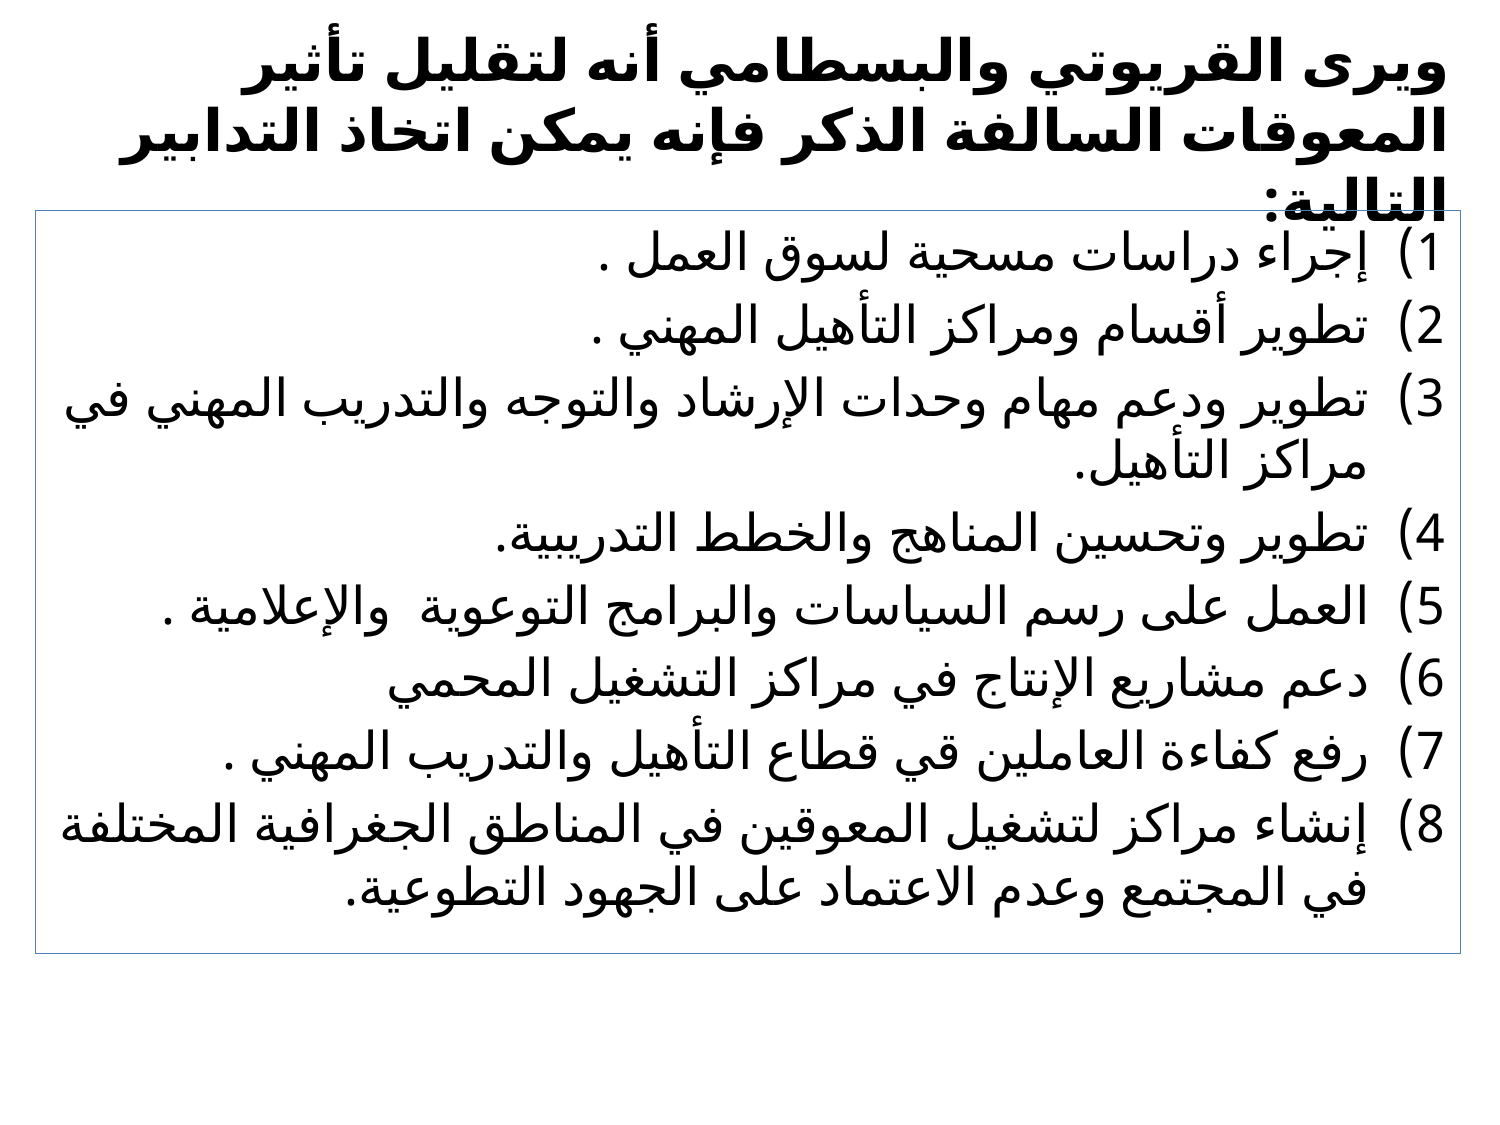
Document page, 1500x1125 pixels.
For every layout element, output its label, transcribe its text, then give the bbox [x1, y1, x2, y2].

title ويرى القريوتي والبسطامي أنه لتقليل تأثير المعوقات السالفة الذكر فإنه يمكن اتخاذ التدابير التالية: [75, 93, 1465, 233]
list إجراء دراسات مسحية لسوق العمل . تطوير أقسام ومراكز التأهيل المهني . تطوير ودعم مهام وحدات الإرشاد والتوجه والتدريب المهني في مراكز التأهيل. تطوير وتحسين المناهج والخطط التدريبية. العمل على رسم السياسات والبرامج التوعوية والإعلامية . دعم مشاريع الإنتاج في مراكز التشغيل المحمي رفع كفاءة العاملين قي قطاع التأهيل والتدريب المهني . إنشاء مراكز لتشغيل المعوقين في المناطق الجغرافية المختلفة في المجتمع وعدم الاعتماد على الجهود التطوعية. [35, 210, 1461, 954]
